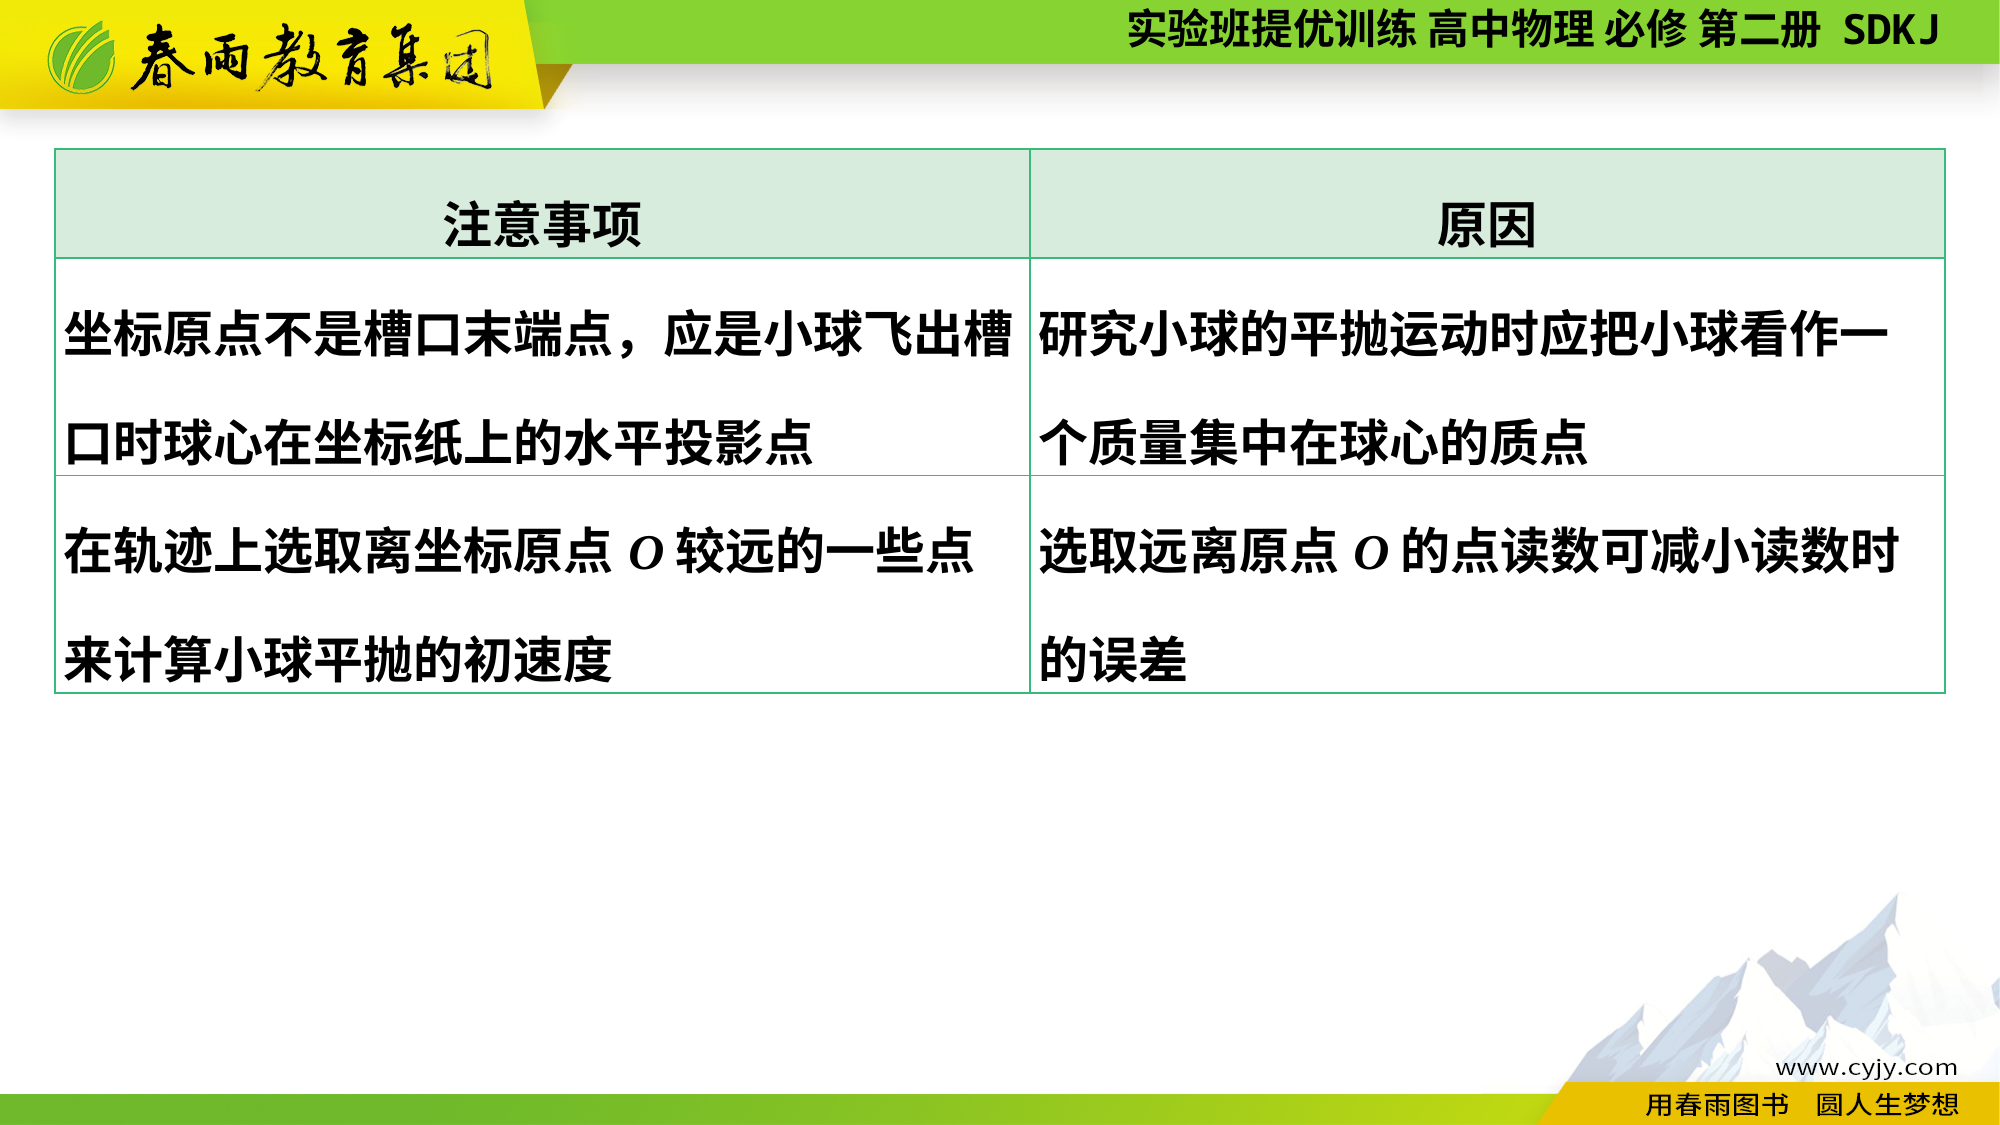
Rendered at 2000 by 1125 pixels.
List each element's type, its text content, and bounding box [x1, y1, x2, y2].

table_header 注意事项 [56, 150, 1029, 257]
table_header 原因 [1031, 150, 1944, 257]
table_cell 研究小球的平抛运动时应把小球看作一个质量集中在球心的质点 [1031, 259, 1944, 475]
table_cell 在轨迹上选取离坐标原点O较远的一些点来计算小球平抛的初速度 [56, 476, 1029, 692]
table_cell 选取远离原点O的点读数可减小读数时的误差 [1031, 476, 1944, 692]
picture [0, 0, 2000, 1125]
table_cell 坐标原点不是槽口末端点，应是小球飞出槽口时球心在坐标纸上的水平投影点 [56, 259, 1029, 475]
